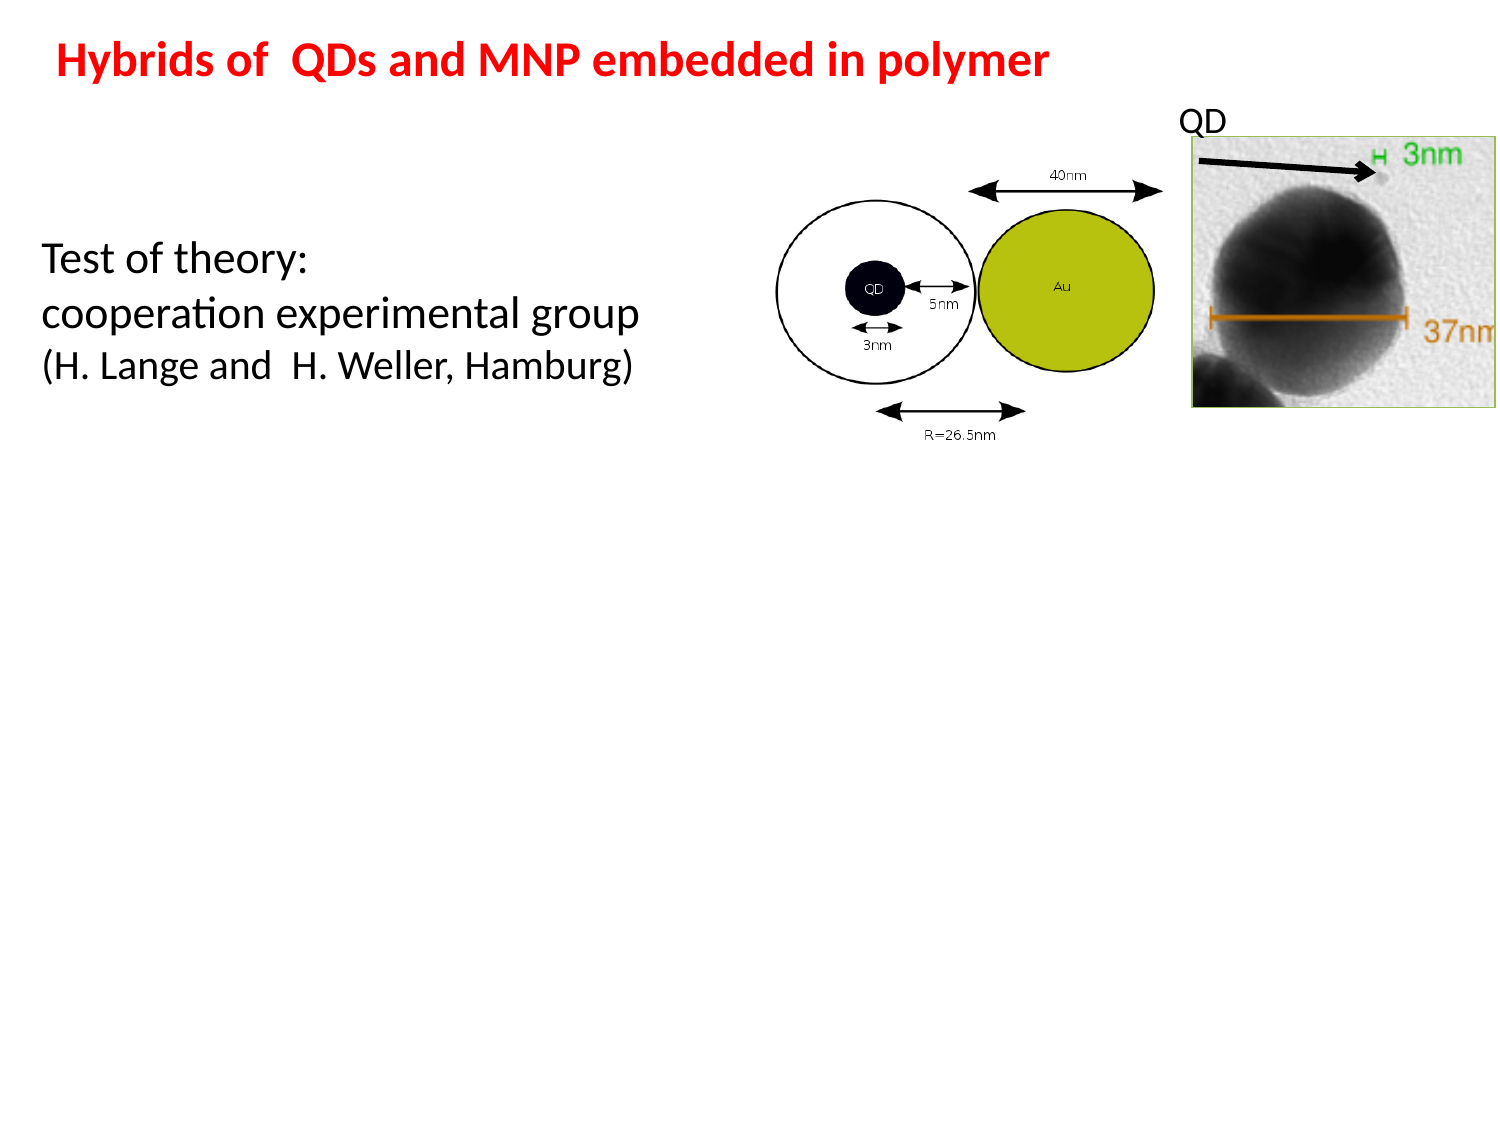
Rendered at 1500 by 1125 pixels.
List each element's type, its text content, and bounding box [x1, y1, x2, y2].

text_box QD [1164, 88, 1242, 149]
picture [761, 161, 1182, 445]
picture [1192, 136, 1495, 407]
text_box Test of theory: cooperation experimental group (H. Lange and H. Weller, Hamburg) [26, 220, 666, 396]
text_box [1198, 160, 1377, 173]
text_box Hybrids of QDs and MNP embedded in polymer [41, 19, 1128, 94]
